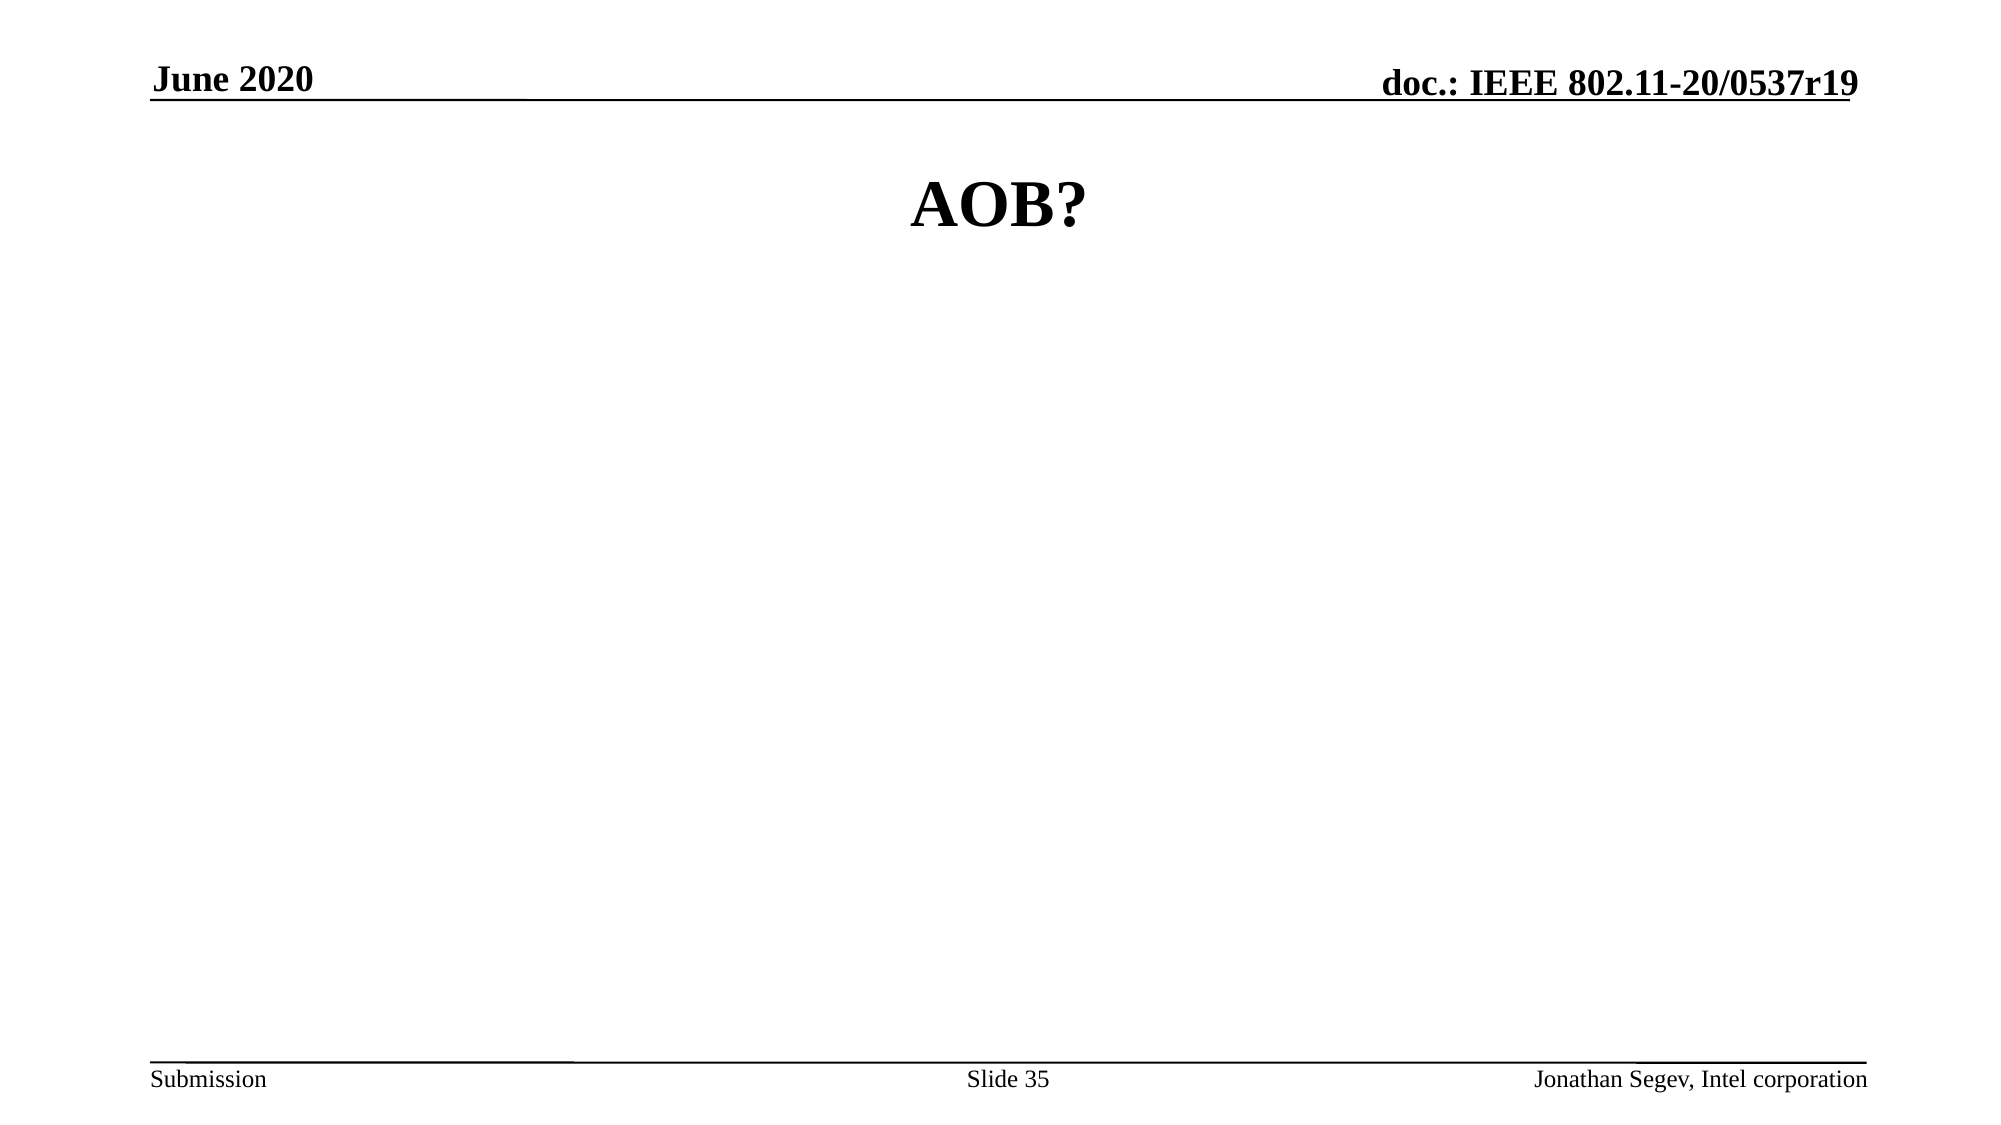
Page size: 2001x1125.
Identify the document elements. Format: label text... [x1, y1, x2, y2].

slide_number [152, 54, 563, 100]
footer Jonathan Segev, Intel corporation [1171, 1061, 1869, 1093]
slide_number Slide 35 [950, 1061, 1067, 1123]
title AOB? [149, 112, 1850, 288]
